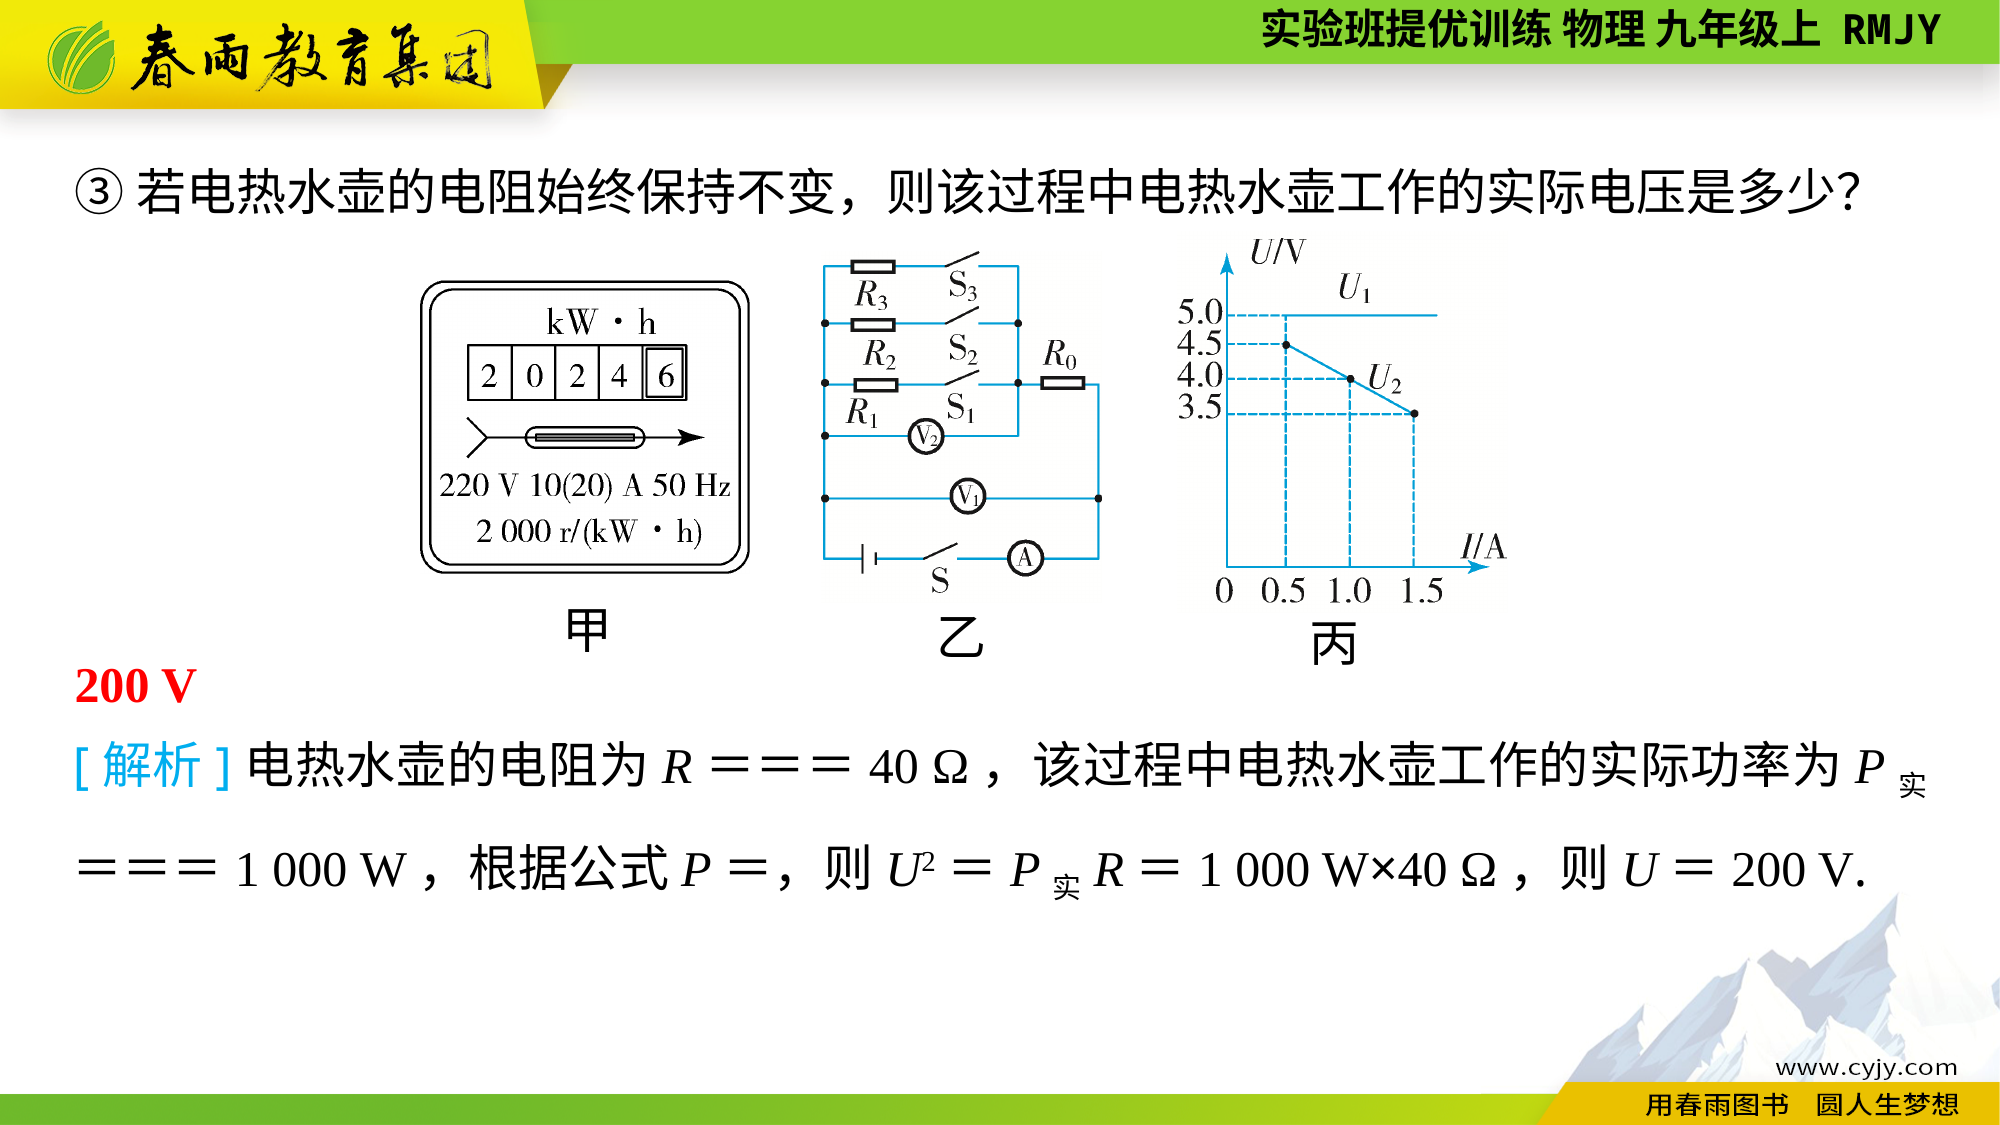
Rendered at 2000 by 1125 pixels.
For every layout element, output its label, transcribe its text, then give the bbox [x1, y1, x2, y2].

list ③若电热水壶的电阻始终保持不变，则该过程中电热水壶工作的实际电压是多少？ [59, 122, 1944, 217]
picture [0, 0, 2000, 1125]
text_box 乙 [921, 612, 1002, 673]
text_box 200 V [59, 645, 213, 720]
text_box 丙 [1294, 621, 1375, 679]
text_box 甲 [548, 583, 629, 666]
